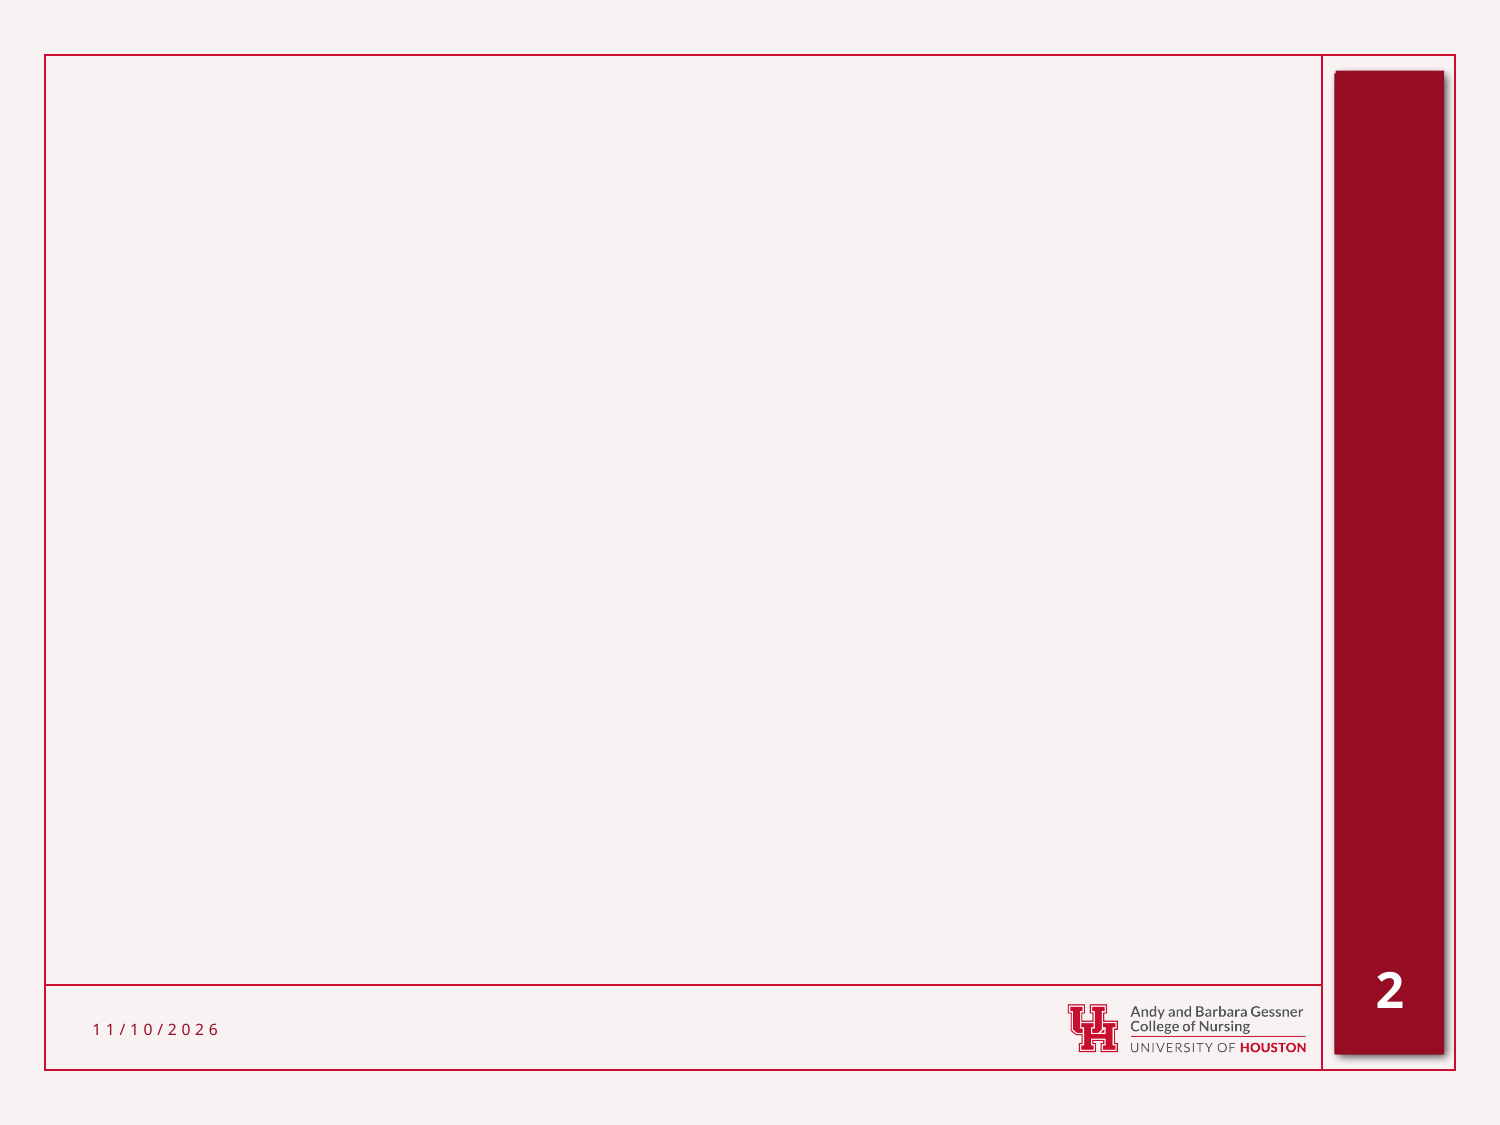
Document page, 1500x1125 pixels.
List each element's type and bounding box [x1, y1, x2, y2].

slide_number [77, 1007, 466, 1055]
picture [1063, 992, 1331, 1065]
